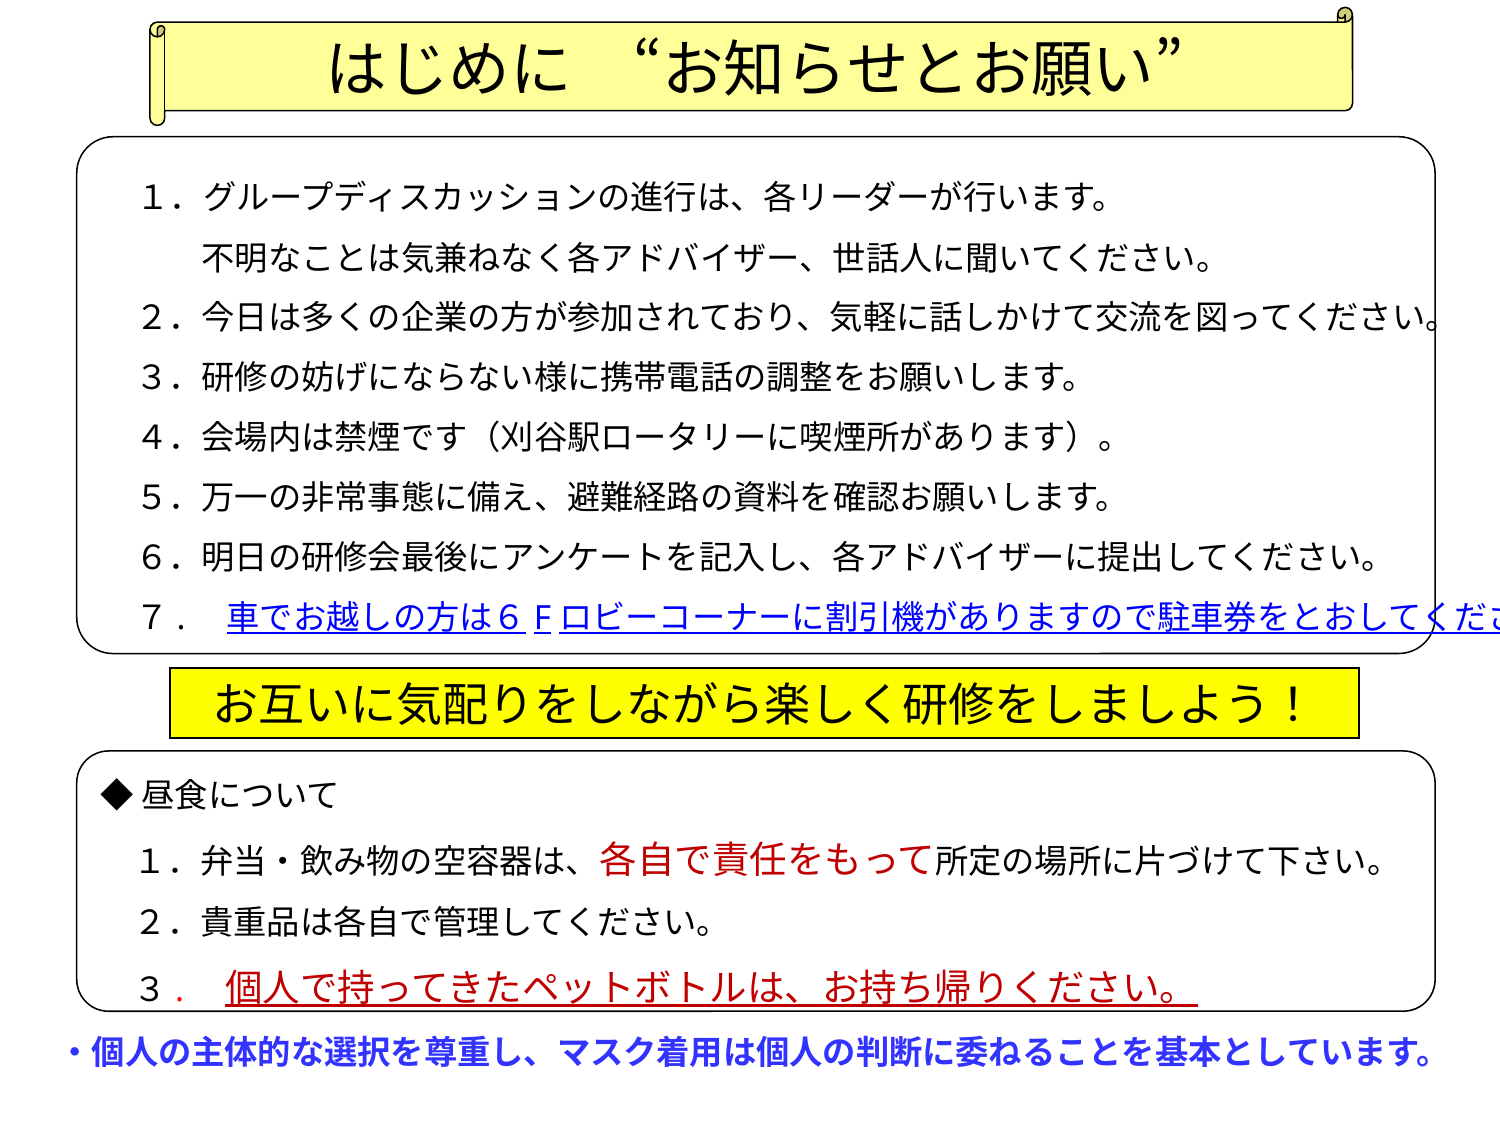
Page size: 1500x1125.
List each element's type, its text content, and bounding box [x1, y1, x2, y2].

text_box はじめに “お知らせとお願い” [149, 7, 1353, 126]
text_box １．グループディスカッションの進行は、各リーダーが行います。 不明なことは気兼ねなく各アドバイザー、世話人に聞いてください。 ２．今日は多くの企業の方が参加されており、気軽に話しかけて交流を図ってください。 ３．研修の妨げにならない様に携帯電話の調整をお願いします。 ４．会場内は禁煙です（刈谷駅ロータリーに喫煙所があります）。 ５．万一の非常事態に備え、避難経路の資料を確認お願いします。 ６．明日の研修会最後にアンケートを記入し、各アドバイザーに提出してください。 ７. 車でお越しの方は６Fロビーコーナーに割引機がありますので駐車券をとおしてください。 [76, 136, 1436, 654]
text_box お互いに気配りをしながら楽しく研修をしましよう！ [170, 668, 1359, 739]
text_box ・個人の主体的な選択を尊重し、マスク着用は個人の判断に委ねることを基本としています。 [44, 1024, 1486, 1079]
text_box ◆昼食について １．弁当・飲み物の空容器は、各自で責任をもって所定の場所に片づけて下さい。 ２．貴重品は各自で管理してください。 ３. 個人で持ってきたペットボトルは、お持ち帰りください。 [76, 750, 1436, 1012]
